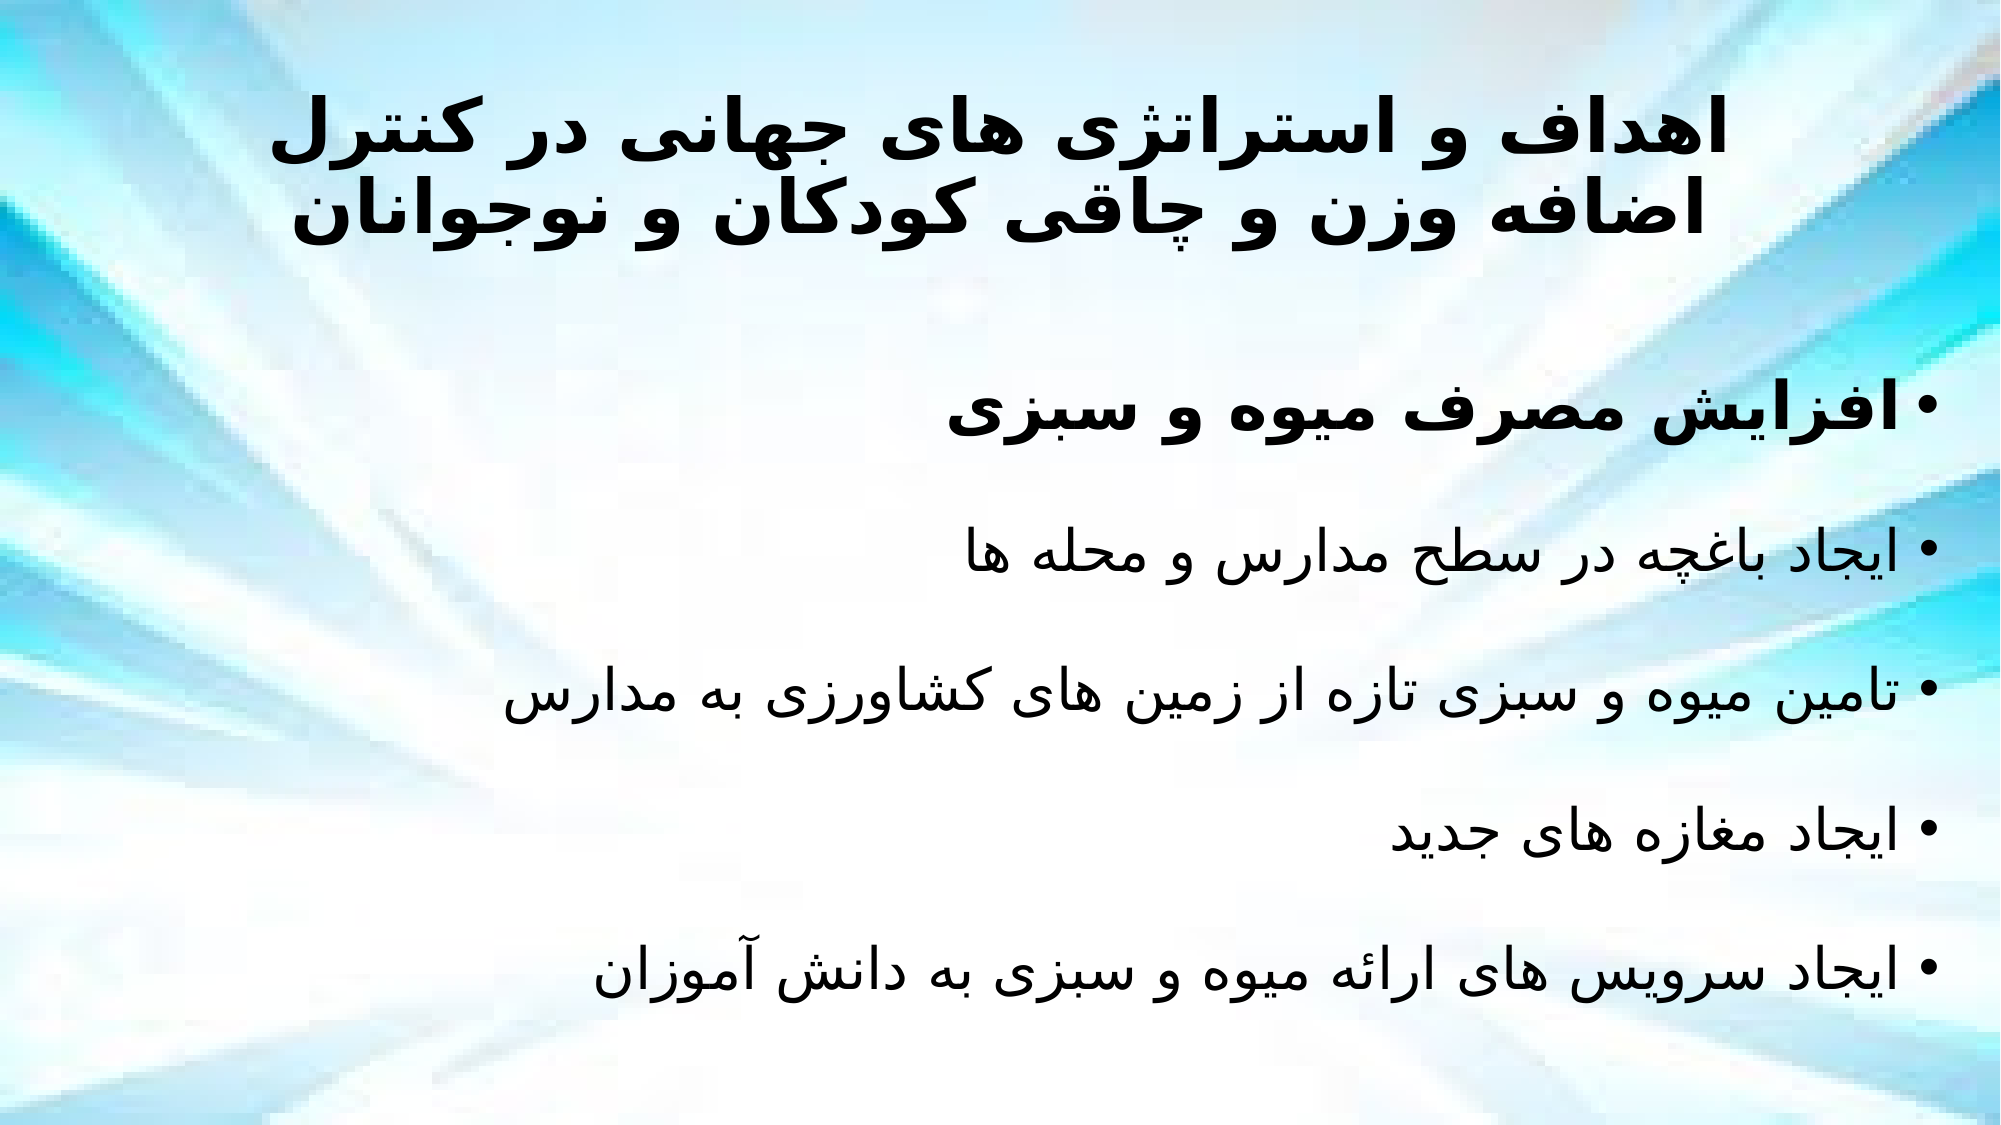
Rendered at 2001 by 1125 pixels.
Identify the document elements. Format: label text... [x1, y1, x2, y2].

picture [0, 0, 2001, 1125]
list افزایش مصرف میوه و سبزی ایجاد باغچه در سطح مدارس و محله ها تامین میوه و سبزی تازه از زمین های کشاورزی به مدارس ایجاد مغازه های جدید ایجاد سرویس های ارائه میوه و سبزی به دانش آموزان [42, 299, 1955, 1099]
title اهداف و استراتژی های جهانی در کنترل اضافه وزن و چاقی کودکان و نوجوانان [137, 59, 1863, 278]
